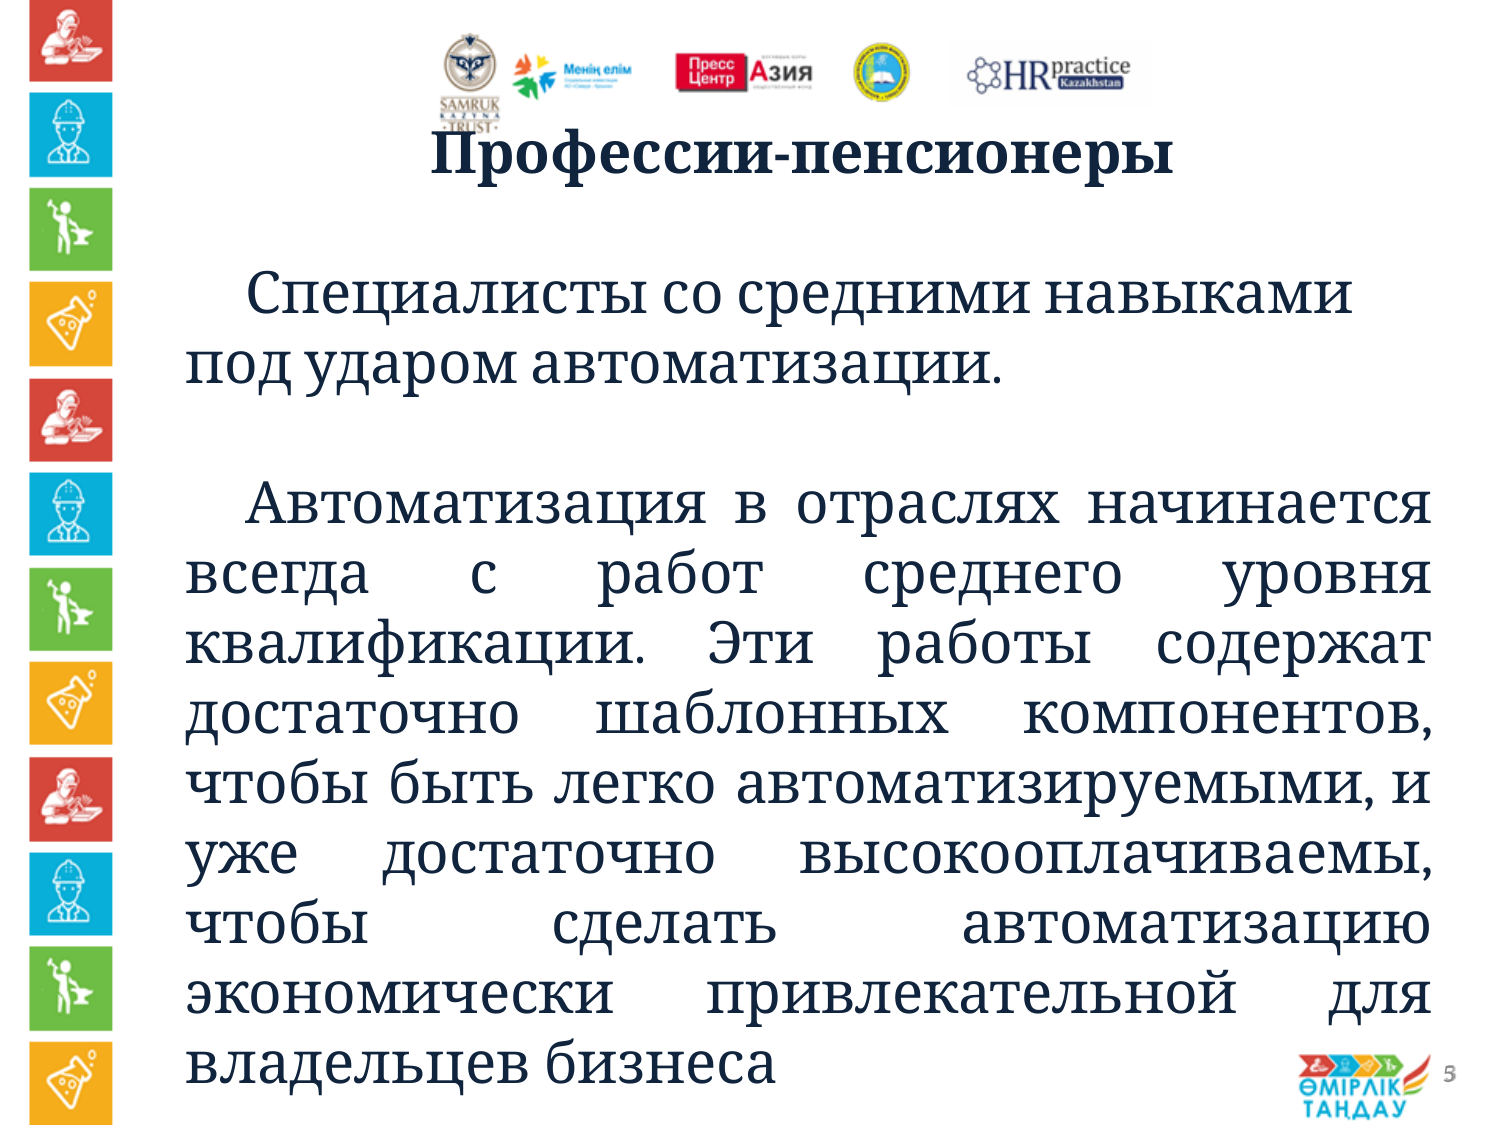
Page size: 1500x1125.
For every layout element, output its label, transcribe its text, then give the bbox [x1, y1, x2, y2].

slide_number 5 [1447, 1042, 1471, 1103]
text_box Профессии-пенсионеры Специалисты со средними навыками под ударом автоматизации. Автоматизация в отраслях начинается всегда с работ среднего уровня квалификации. Эти работы содержат достаточно шаблонных компонентов, чтобы быть легко автоматизируемыми, и уже достаточно высокооплачиваемы, чтобы сделать автоматизацию экономически привлекательной для владельцев бизнеса [171, 107, 1447, 1103]
picture [0, 0, 1500, 1125]
